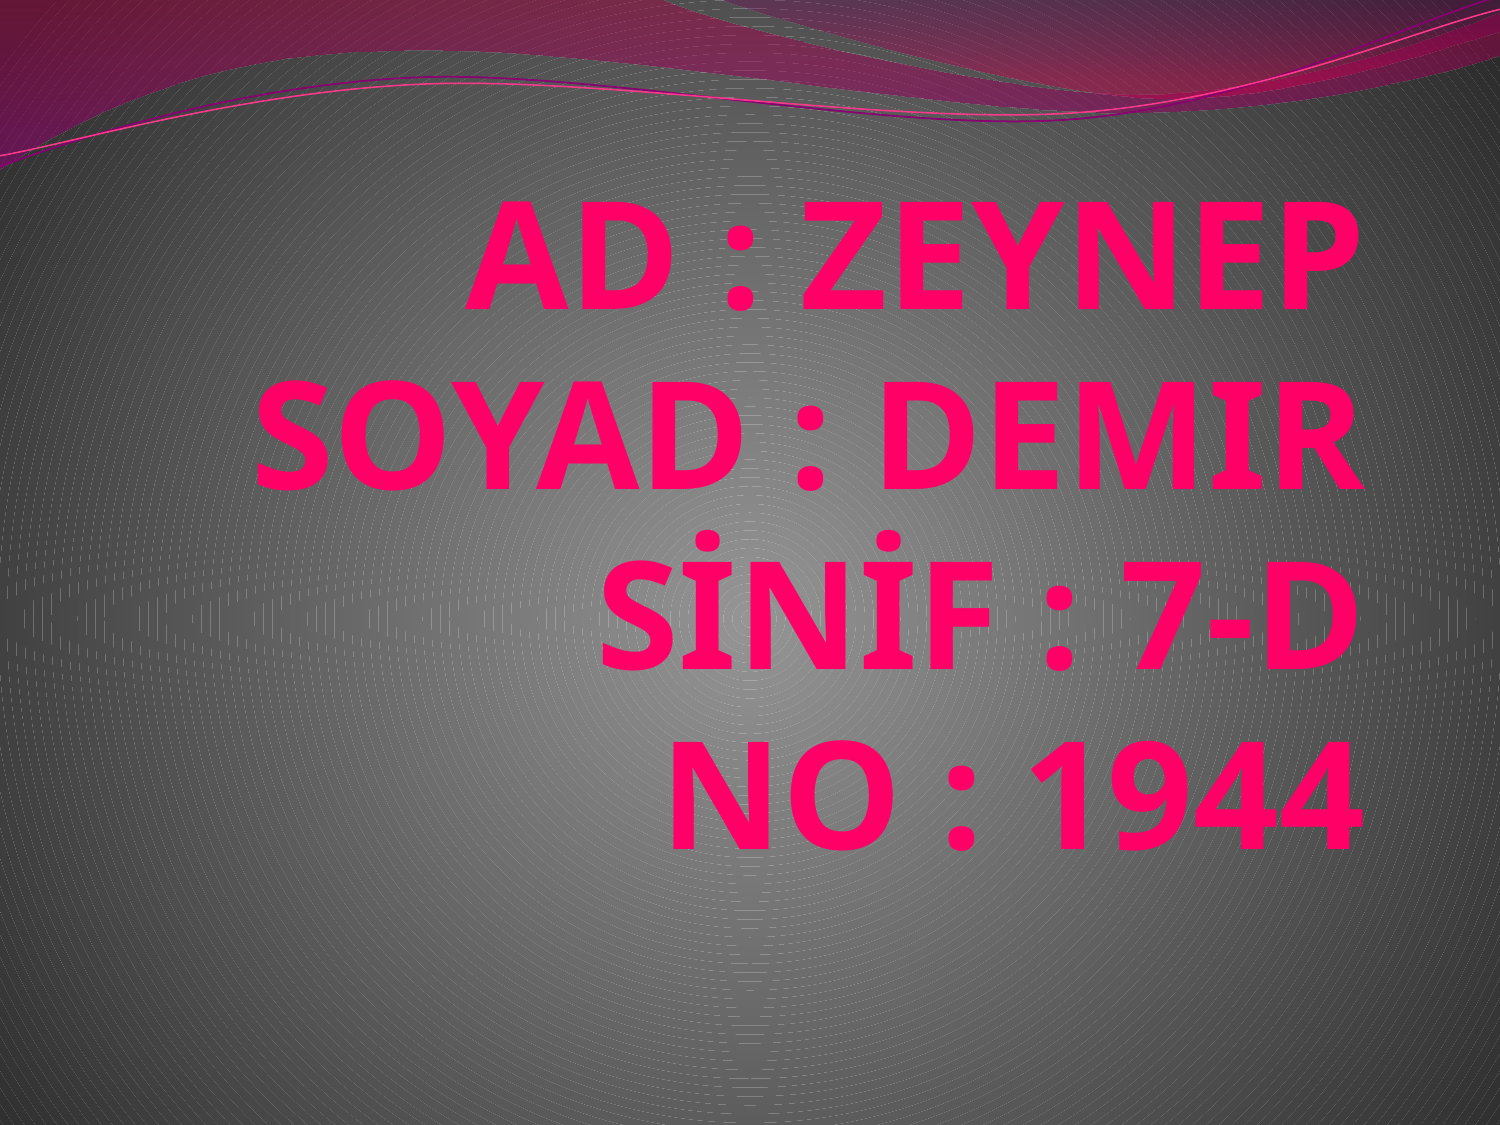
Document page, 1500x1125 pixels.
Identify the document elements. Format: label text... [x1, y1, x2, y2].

subtitle Ad : zeynep soyad : demIr sinif : 7-d no : 1944 [87, 152, 1376, 1055]
